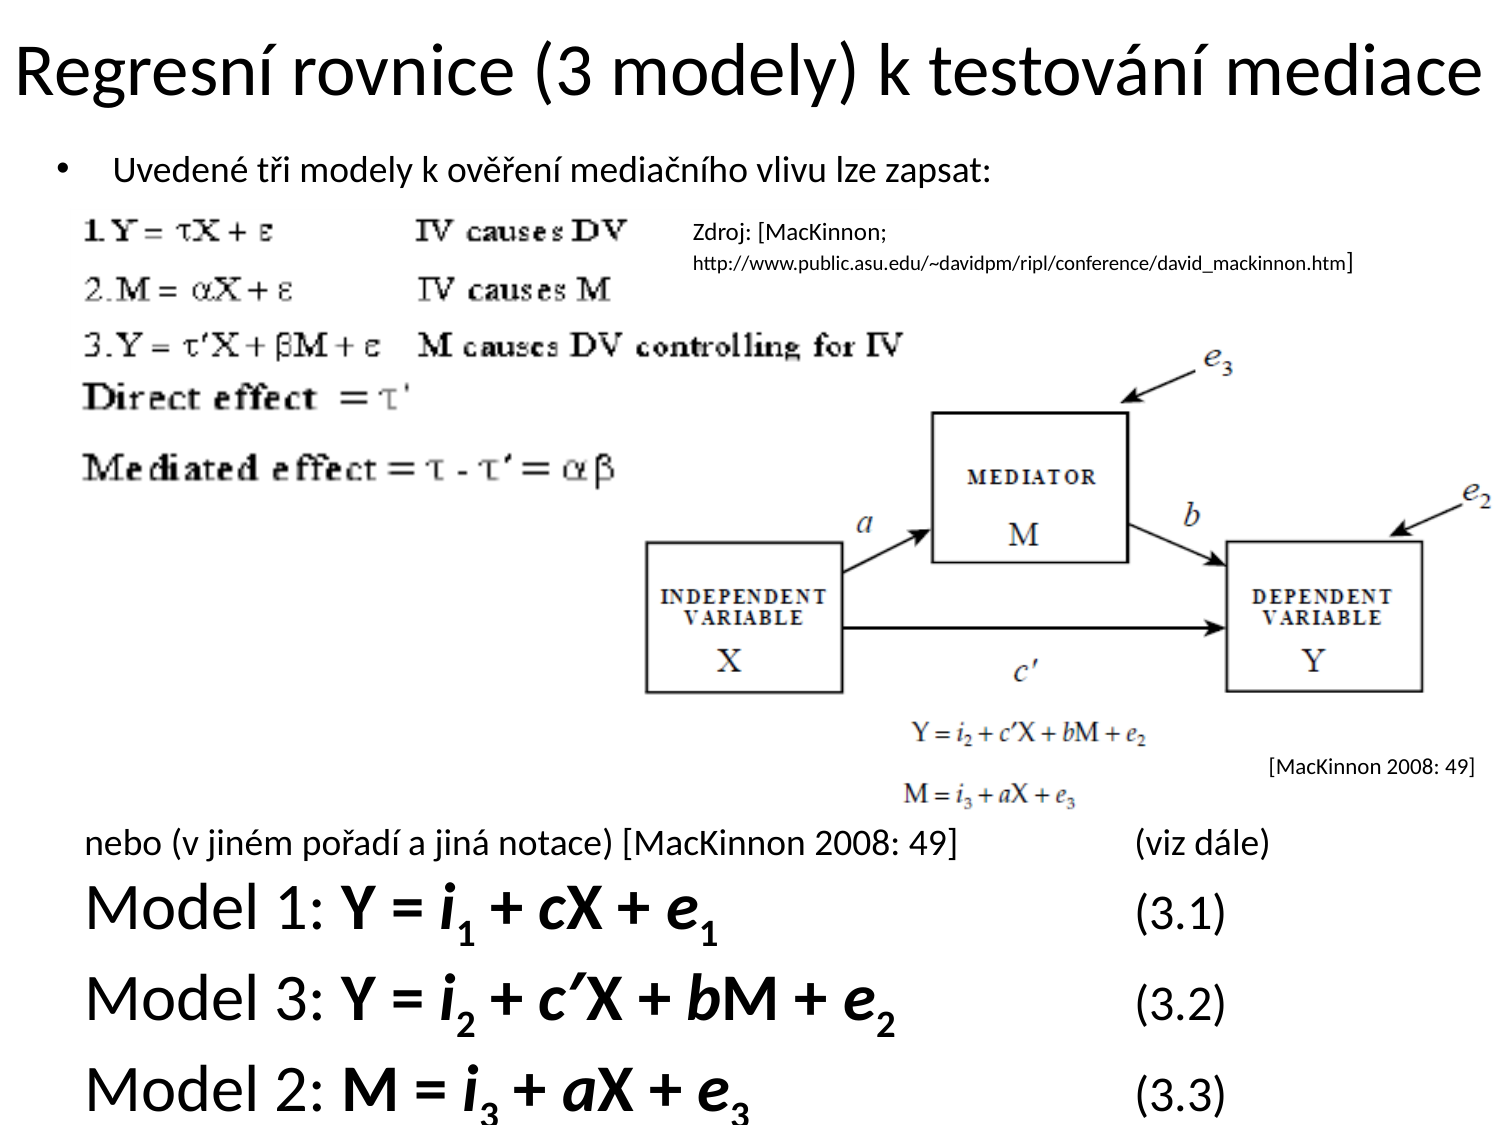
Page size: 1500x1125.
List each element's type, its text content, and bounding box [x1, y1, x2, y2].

text_box nebo (v jiném pořadí a jiná notace) [MacKinnon 2008: 49] (viz dále) Model 1: Y = i1 + cX + e1 (3.1) Model 3: Y = i2 + c′X + bM + e2 (3.2) Model 2: M = i3 + aX + e3 (3.3) [69, 810, 1428, 1125]
picture [69, 207, 1497, 811]
text_box Zdroj: [MacKinnon; http://www.public.asu.edu/~davidpm/ripl/conference/david_mackinnon.htm] [921, 208, 1500, 283]
list Uvedené tři modely k ověření mediačního vlivu lze zapsat: [41, 137, 1425, 1005]
title Regresní rovnice (3 modely) k testování mediace [0, 0, 1500, 130]
